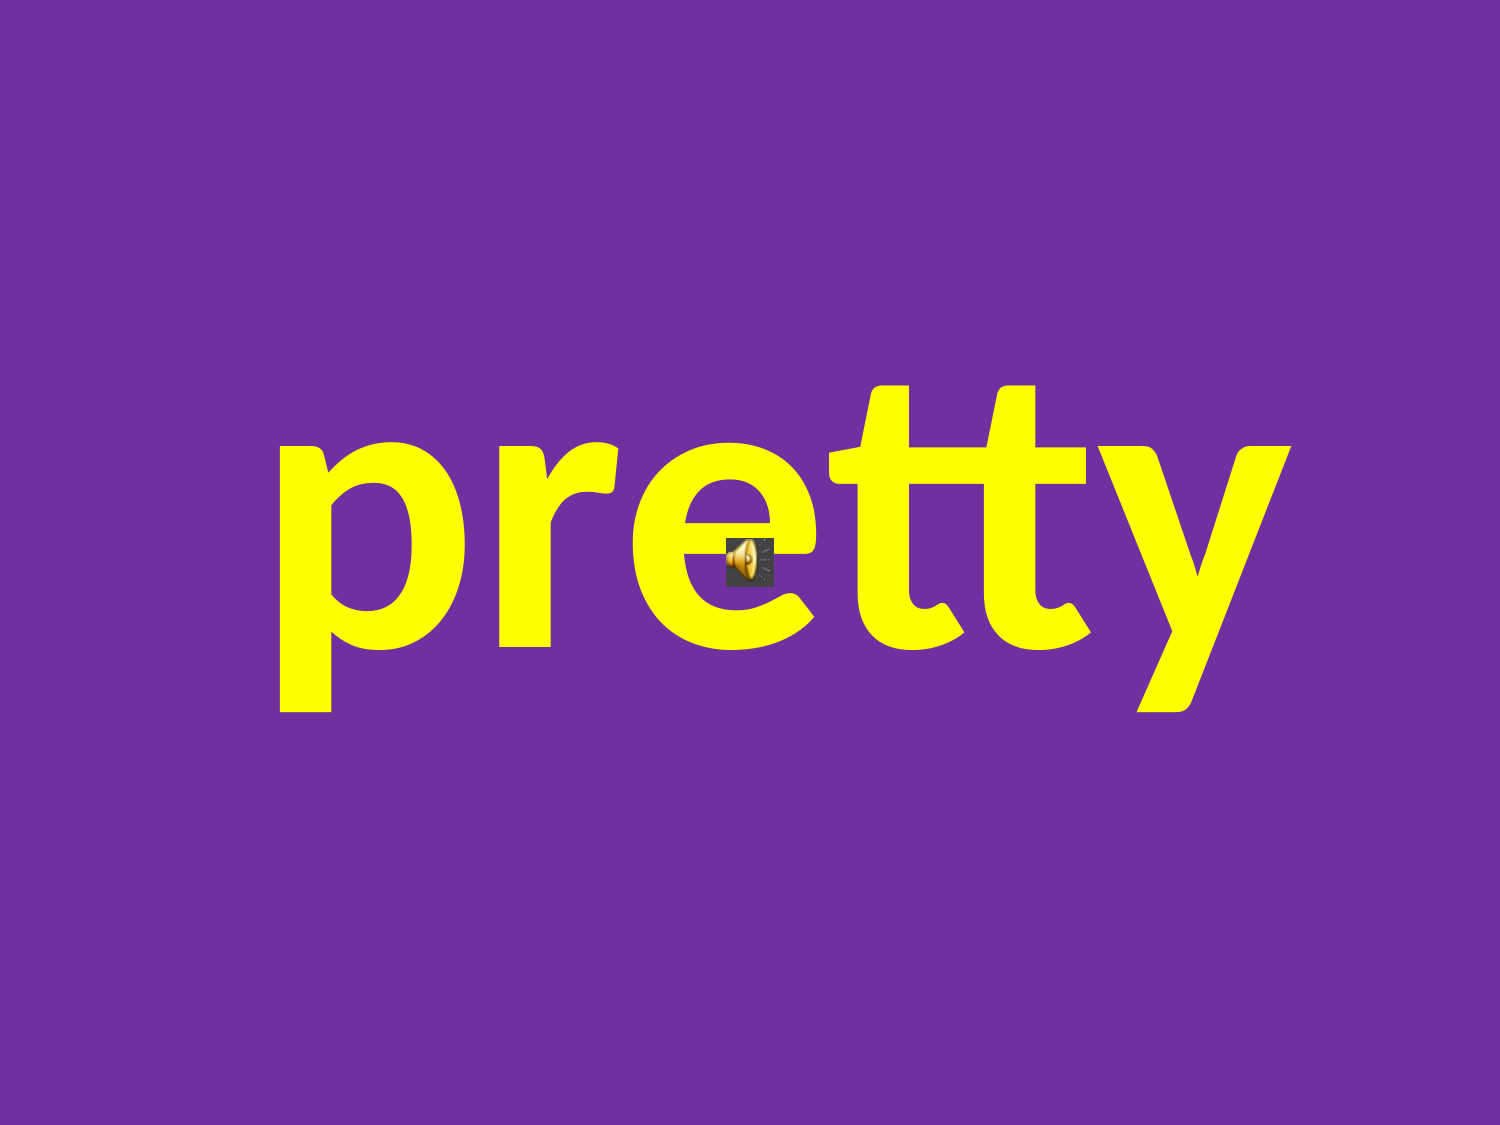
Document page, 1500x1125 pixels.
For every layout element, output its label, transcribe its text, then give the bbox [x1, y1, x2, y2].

text_box pretty [99, 224, 1450, 738]
picture [724, 537, 776, 588]
